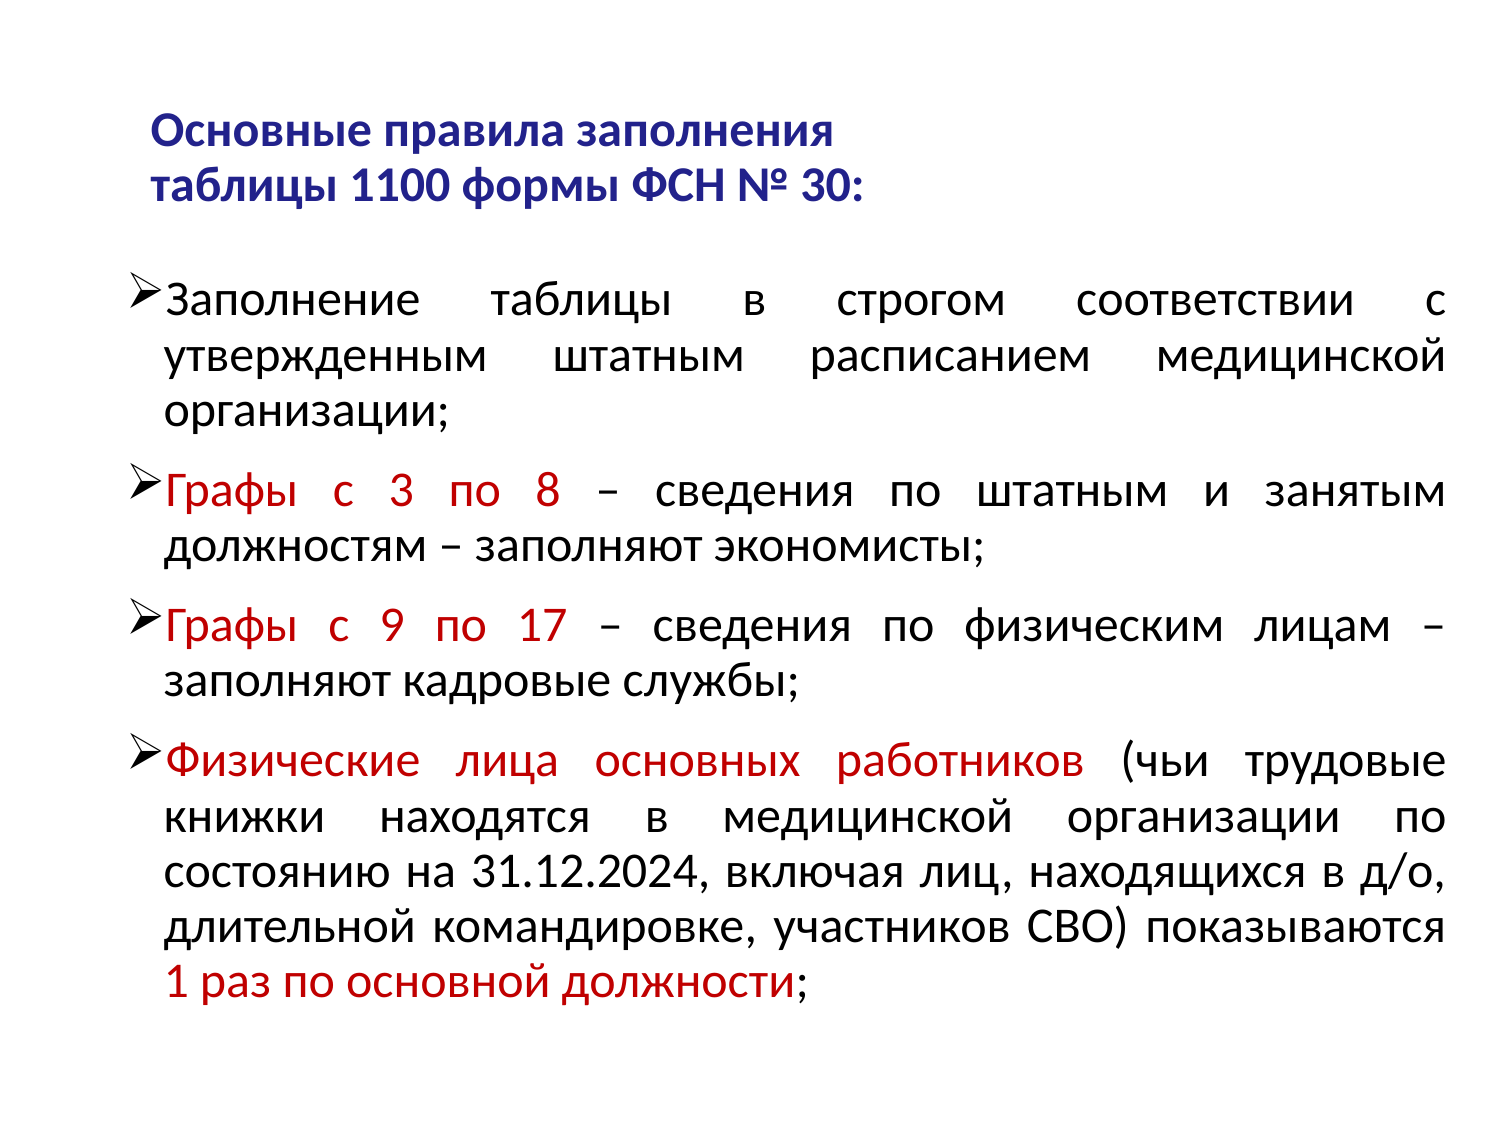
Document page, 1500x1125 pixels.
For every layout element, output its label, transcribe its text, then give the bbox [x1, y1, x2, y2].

title Основные правила заполнения таблицы 1100 формы ФСН № 30: [135, 66, 1483, 220]
list Заполнение таблицы в строгом соответствии с утвержденным штатным расписанием медицинской организации; Графы с 3 по 8 – сведения по штатным и занятым должностям – заполняют экономисты; Графы с 9 по 17 – сведения по физическим лицам – заполняют кадровые службы; Физические лица основных работников (чьи трудовые книжки находятся в медицинской организации по состоянию на 31.12.2024, включая лиц, находящихся в д/о, длительной командировке, участников СВО) показываются 1 раз по основной должности; [88, 267, 1447, 1000]
